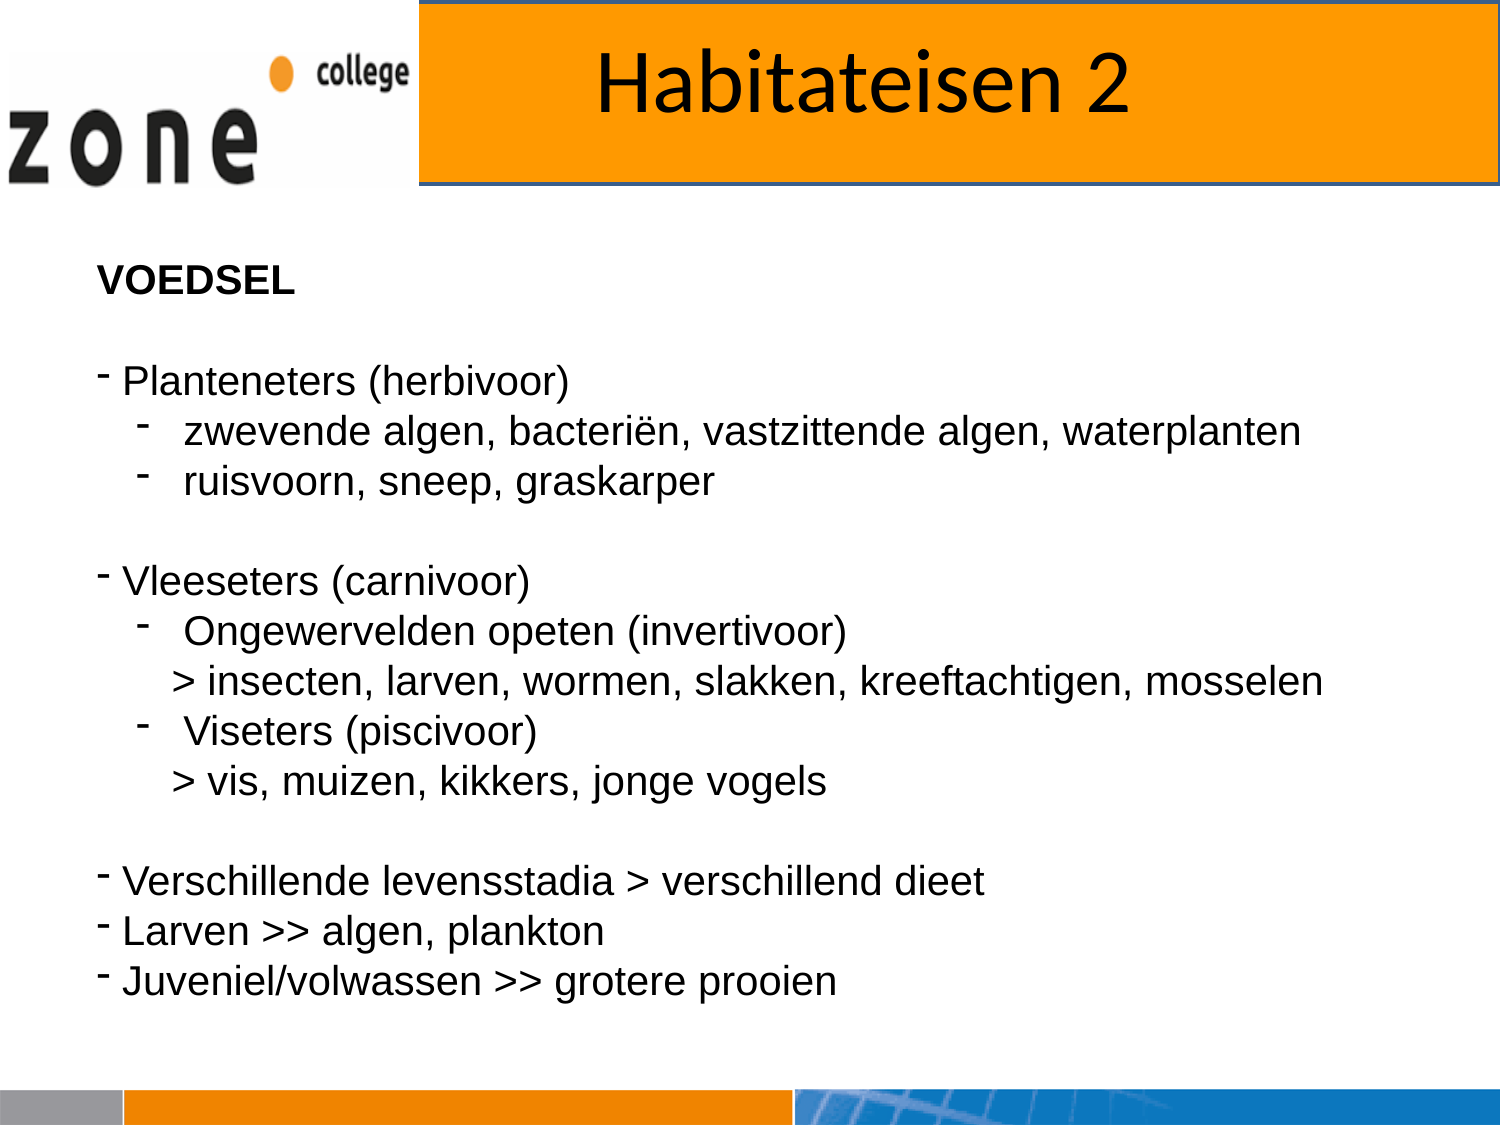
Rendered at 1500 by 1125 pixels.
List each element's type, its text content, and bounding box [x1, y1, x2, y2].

text_box [423, 153, 1500, 186]
text_box Habitateisen 2 [420, 0, 1500, 153]
text_box VOEDSEL Planteneters (herbivoor) zwevende algen, bacteriën, vastzittende algen, waterplanten ruisvoorn, sneep, graskarper Vleeseters (carnivoor) Ongewervelden opeten (invertivoor) > insecten, larven, wormen, slakken, kreeftachtigen, mosselen Viseters (piscivoor) > vis, muizen, kikkers, jonge vogels Verschillende levensstadia > verschillend dieet Larven >> algen, plankton Juveniel/volwassen >> grotere prooien [81, 246, 1459, 1062]
picture [0, 0, 1500, 1125]
